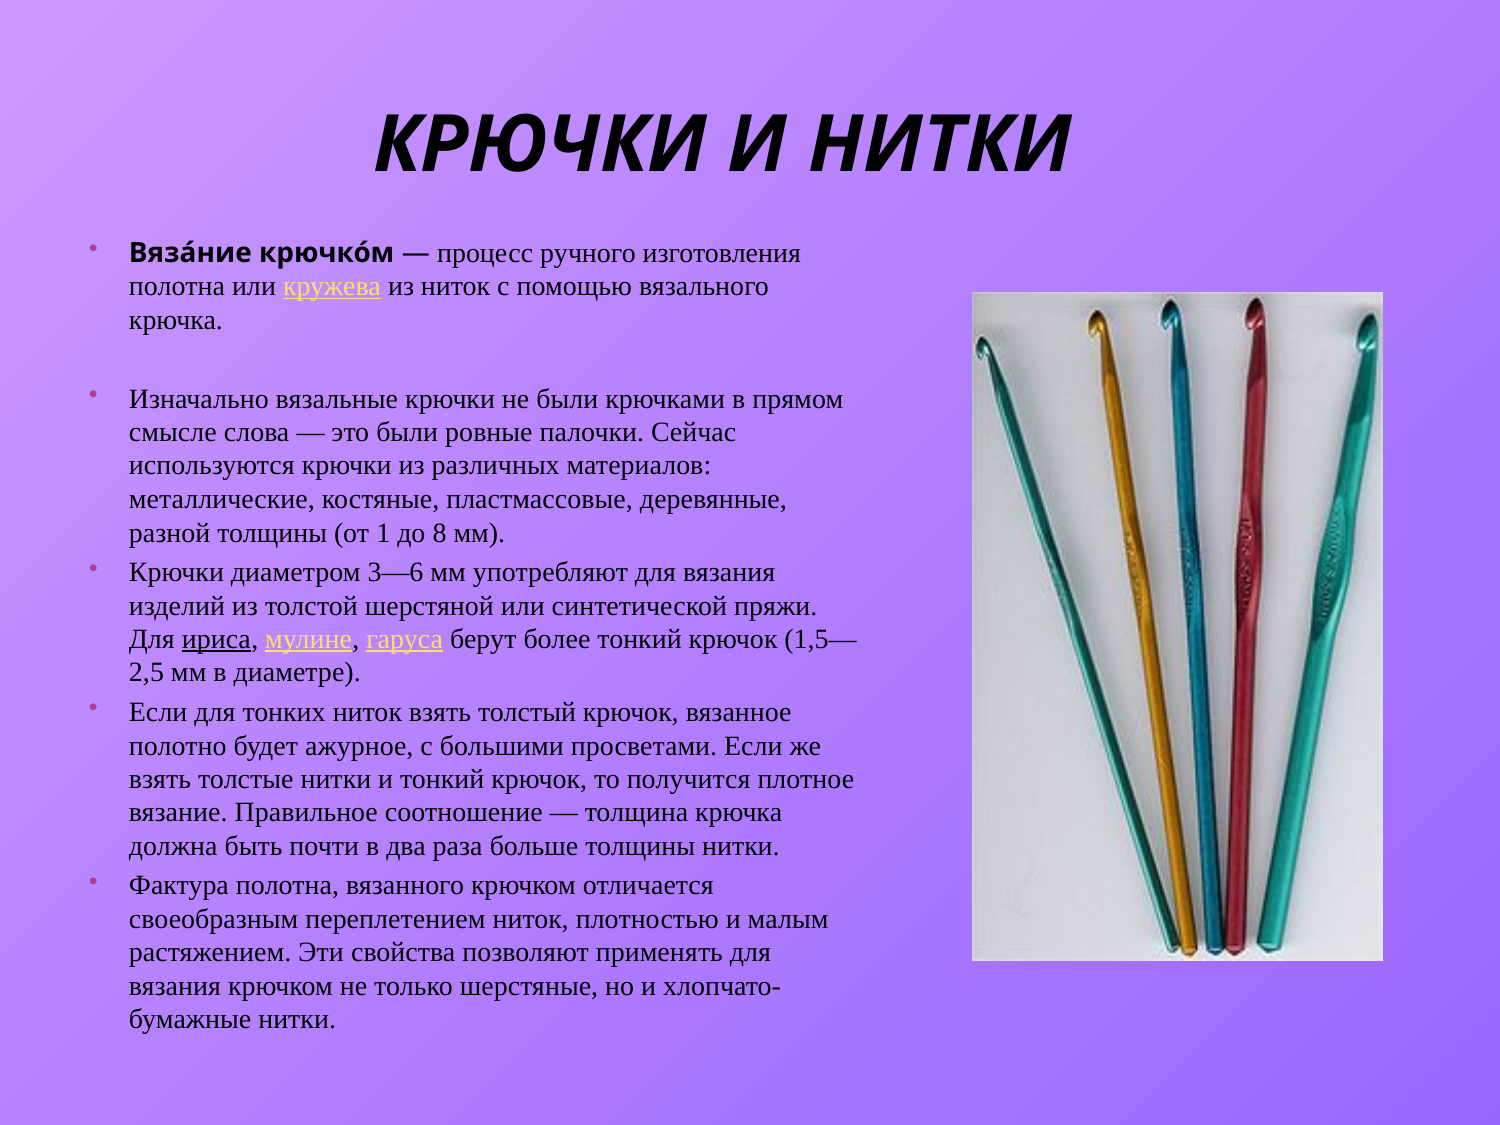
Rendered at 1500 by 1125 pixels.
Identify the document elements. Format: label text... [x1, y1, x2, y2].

title Крючки и нитки [75, 52, 1372, 188]
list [972, 292, 1384, 962]
list Вяза́ние крючко́м — процесс ручного изготовления полотна или кружева из ниток с помощью вязального крючка. Изначально вязальные крючки не были крючками в прямом смысле слова — это были ровные палочки. Сейчас используются крючки из различных материалов: металлические, костяные, пластмассовые, деревянные, разной толщины (от 1 до 8 мм). Крючки диаметром 3—6 мм употребляют для вязания изделий из толстой шерстяной или синтетической пряжи. Для ириса, мулине, гаруса берут более тонкий крючок (1,5—2,5 мм в диаметре). Если для тонких ниток взять толстый крючок, вязанное полотно будет ажурное, с большими просветами. Если же взять толстые нитки и тонкий крючок, то получится плотное вязание. Правильное соотношение — толщина крючка должна быть почти в два раза больше толщины нитки. Фактура полотна, вязанного крючком отличается своеобразным переплетением ниток, плотностью и малым растяжением. Эти свойства позволяют применять для вязания крючком не только шерстяные, но и хлопчато-бумажные нитки. [75, 187, 879, 1067]
